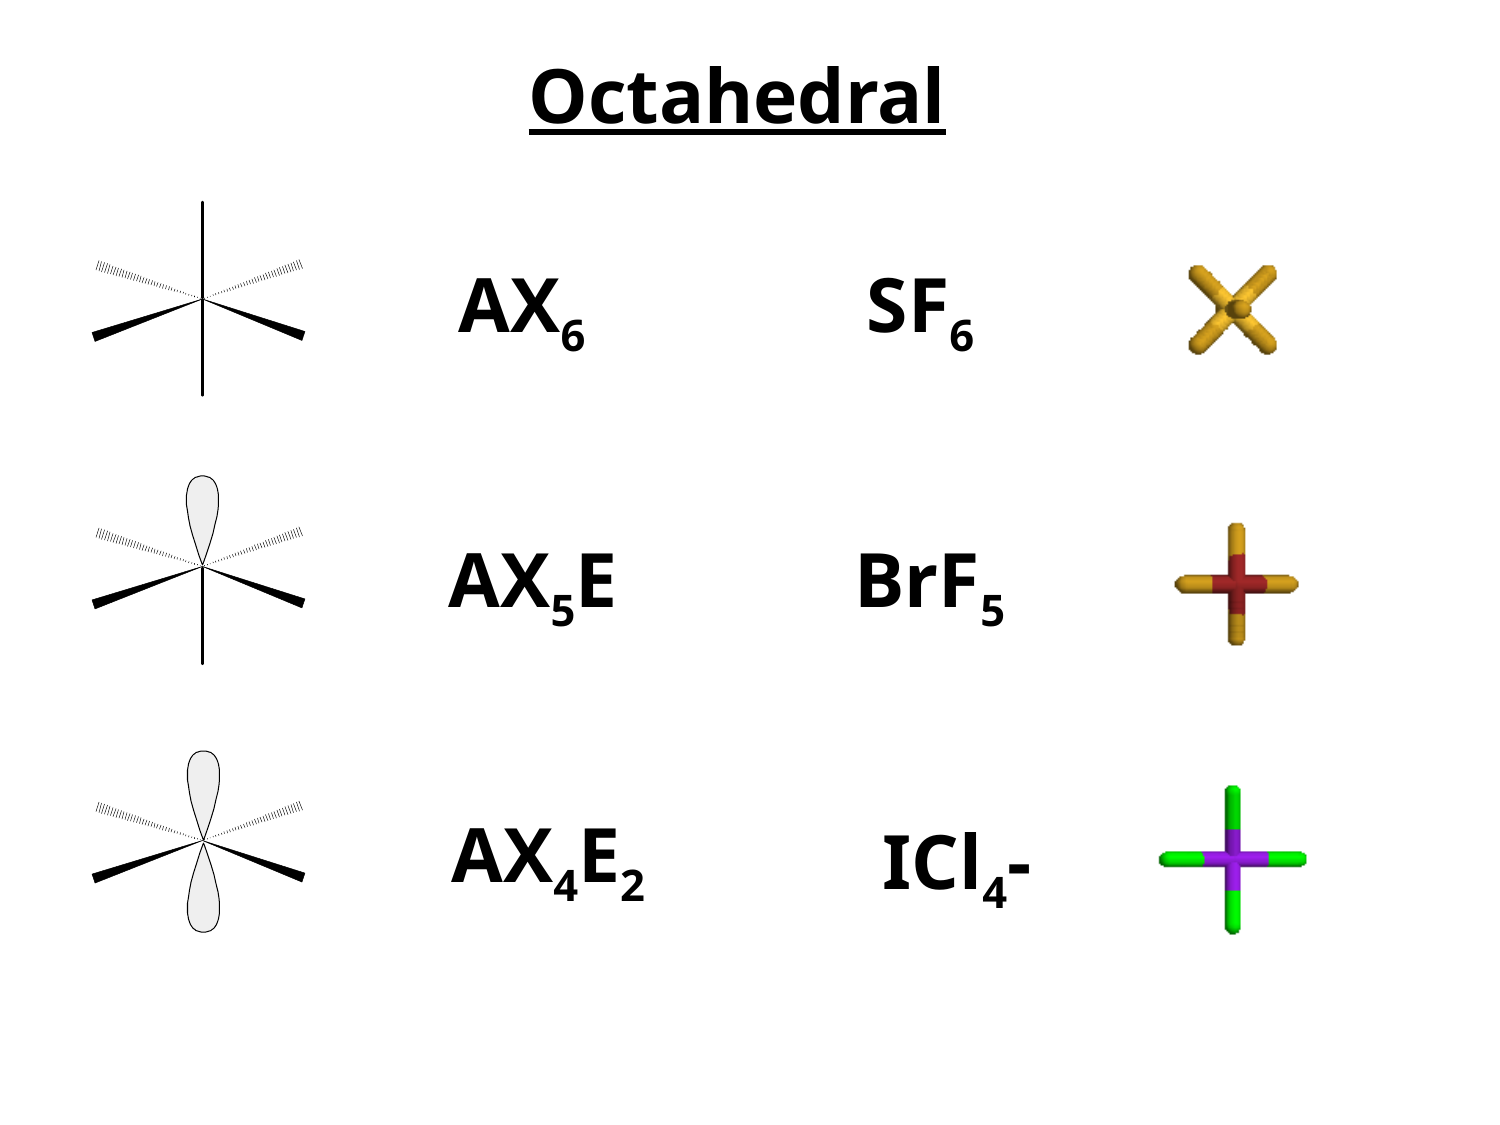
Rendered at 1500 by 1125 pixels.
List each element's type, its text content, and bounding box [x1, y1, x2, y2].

text_box SF6 [852, 249, 990, 368]
text_box AX5E [434, 524, 633, 643]
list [1037, 162, 1429, 437]
text_box AX4E2 [436, 799, 661, 918]
title Octahedral [62, 0, 1413, 188]
text_box ICl4- [867, 807, 1032, 925]
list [87, 474, 311, 667]
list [87, 749, 311, 934]
text_box AX6 [444, 249, 601, 368]
picture [1037, 437, 1429, 1007]
text_box BrF5 [839, 524, 1021, 643]
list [87, 199, 311, 399]
